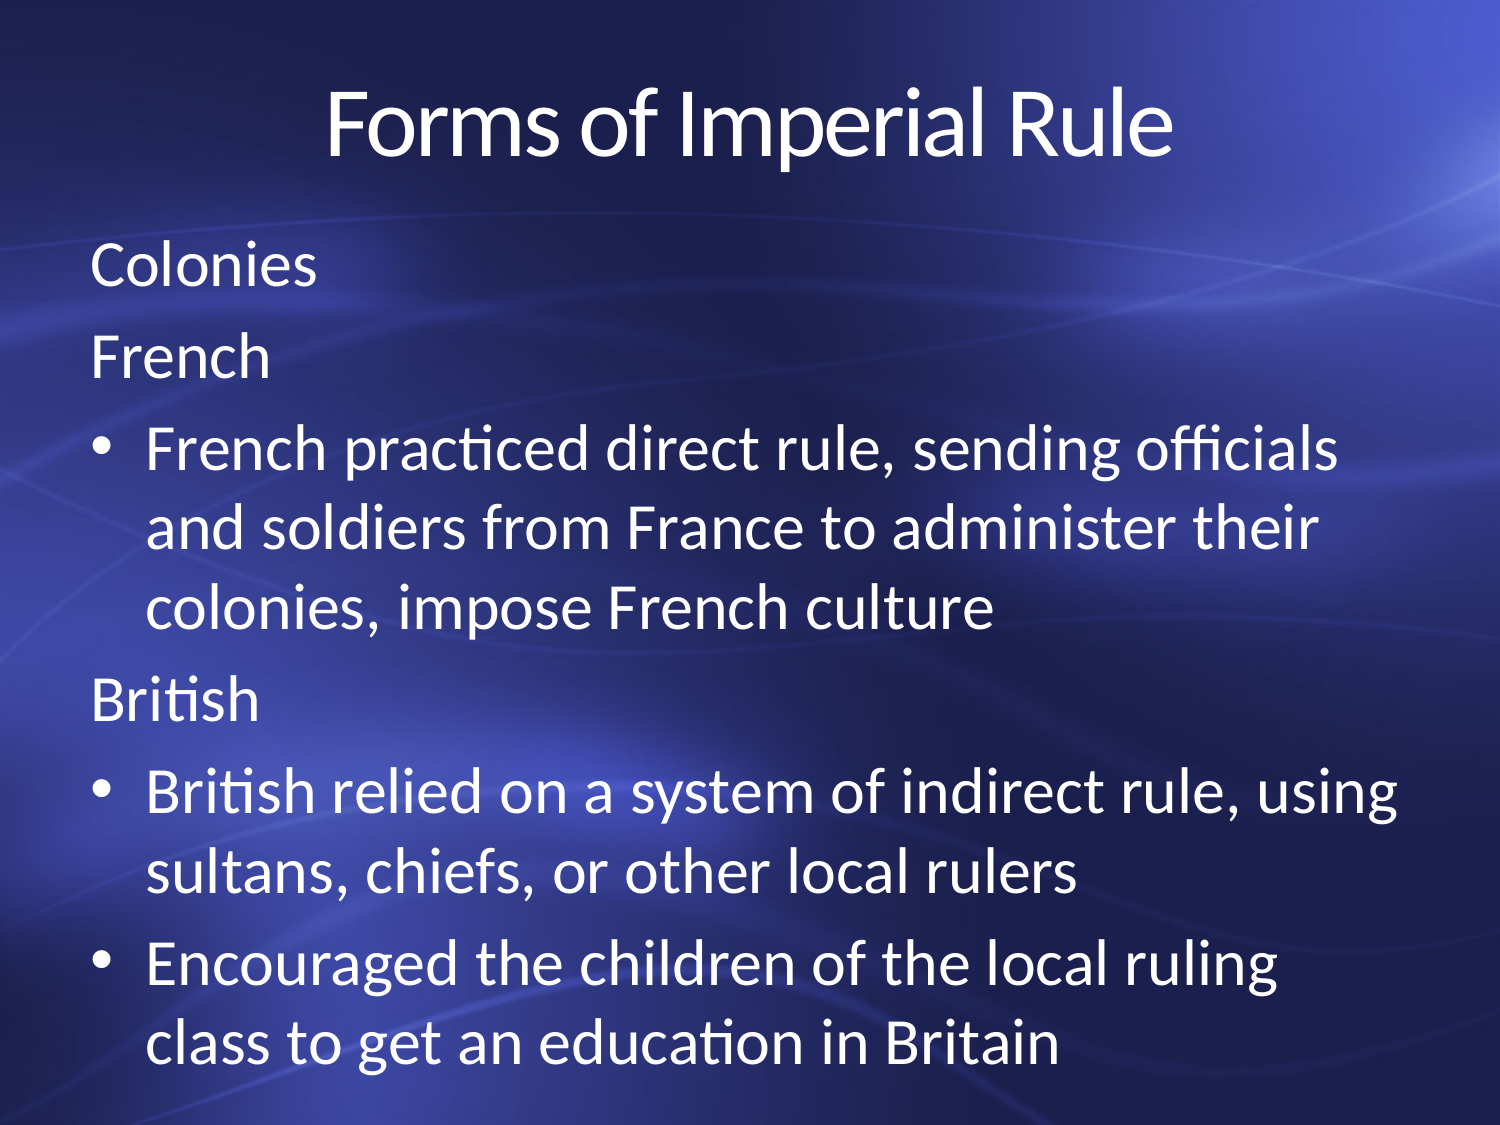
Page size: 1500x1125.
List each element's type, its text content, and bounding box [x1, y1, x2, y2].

list Colonies French French practiced direct rule, sending officials and soldiers from France to administer their colonies, impose French culture British British relied on a system of indirect rule, using sultans, chiefs, or other local rulers Encouraged the children of the local ruling class to get an education in Britain [75, 212, 1425, 1088]
title Forms of Imperial Rule [75, 45, 1425, 188]
picture [0, 0, 1500, 1125]
